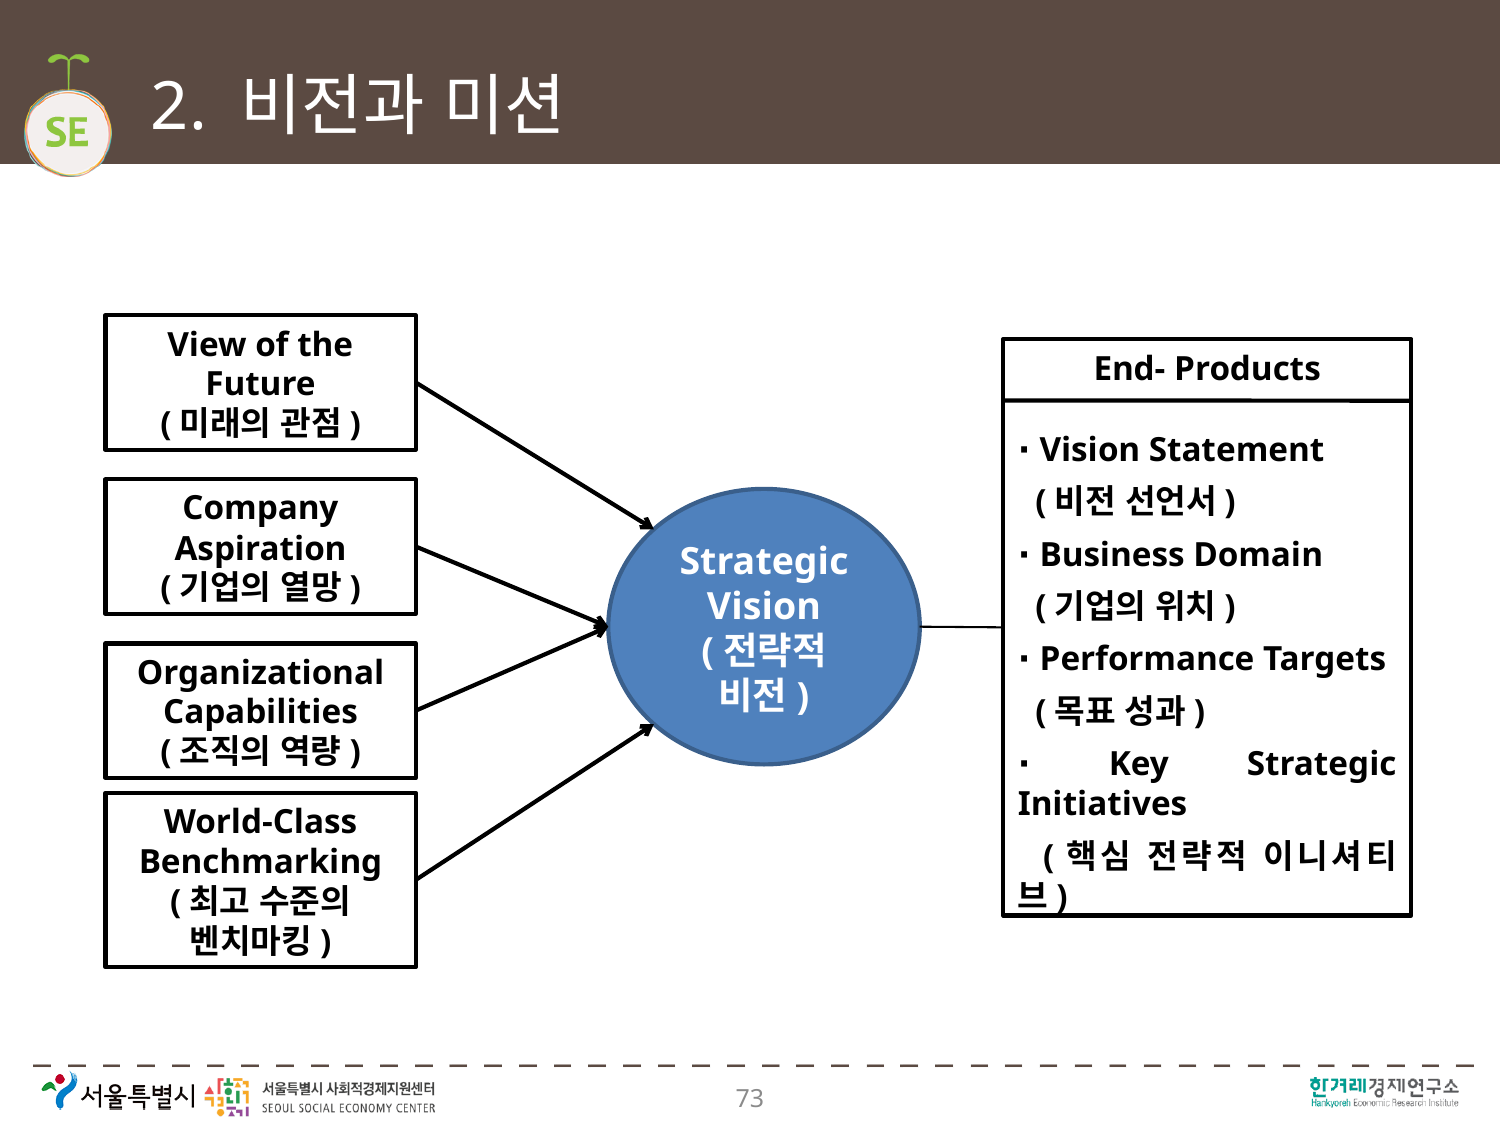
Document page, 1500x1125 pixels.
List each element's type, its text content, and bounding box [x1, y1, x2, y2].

picture [0, 0, 1500, 1125]
text_box Company Aspiration (기업의 열망) [105, 479, 410, 614]
text_box World-Class Benchmarking (최고 수준의 벤치마킹) [105, 792, 416, 968]
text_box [415, 701, 655, 881]
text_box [415, 546, 609, 626]
text_box Organizational Capabilities (조직의 역량) [105, 643, 410, 778]
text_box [415, 382, 655, 552]
title 2. 비전과 미션 [135, 45, 1463, 161]
text_box Strategic Vision (전략적 비전) [612, 486, 922, 767]
slide_number 73 [696, 1069, 804, 1125]
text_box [415, 626, 609, 701]
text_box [1002, 339, 1412, 916]
text_box View of the Future (미래의 관점) [105, 315, 416, 450]
